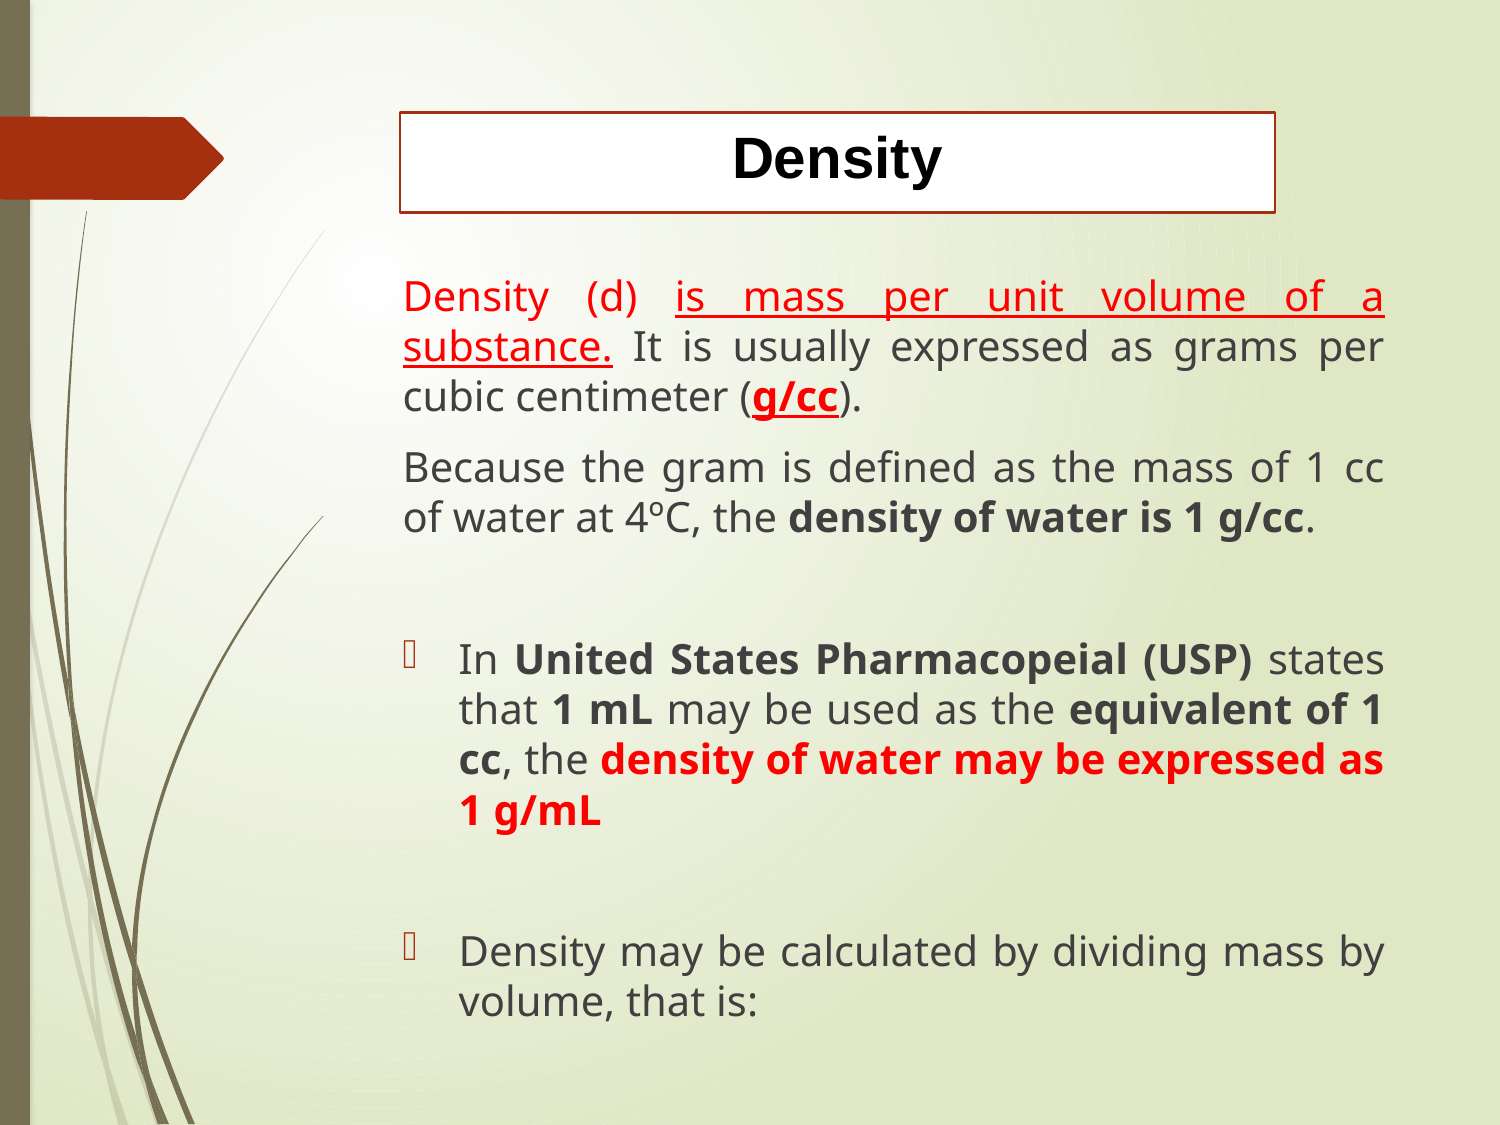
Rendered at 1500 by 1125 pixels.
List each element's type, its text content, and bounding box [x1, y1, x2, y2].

list Density (d) is mass per unit volume of a substance. It is usually expressed as grams per cubic centimeter (g/cc). Because the gram is defined as the mass of 1 cc of water at 4ºC, the density of water is 1 g/cc. In United States Pharmacopeial (USP) states that 1 mL may be used as the equivalent of 1 cc, the density of water may be expressed as 1 g/mL Density may be calculated by dividing mass by volume, that is: [387, 262, 1400, 1088]
title Density [399, 111, 1276, 214]
